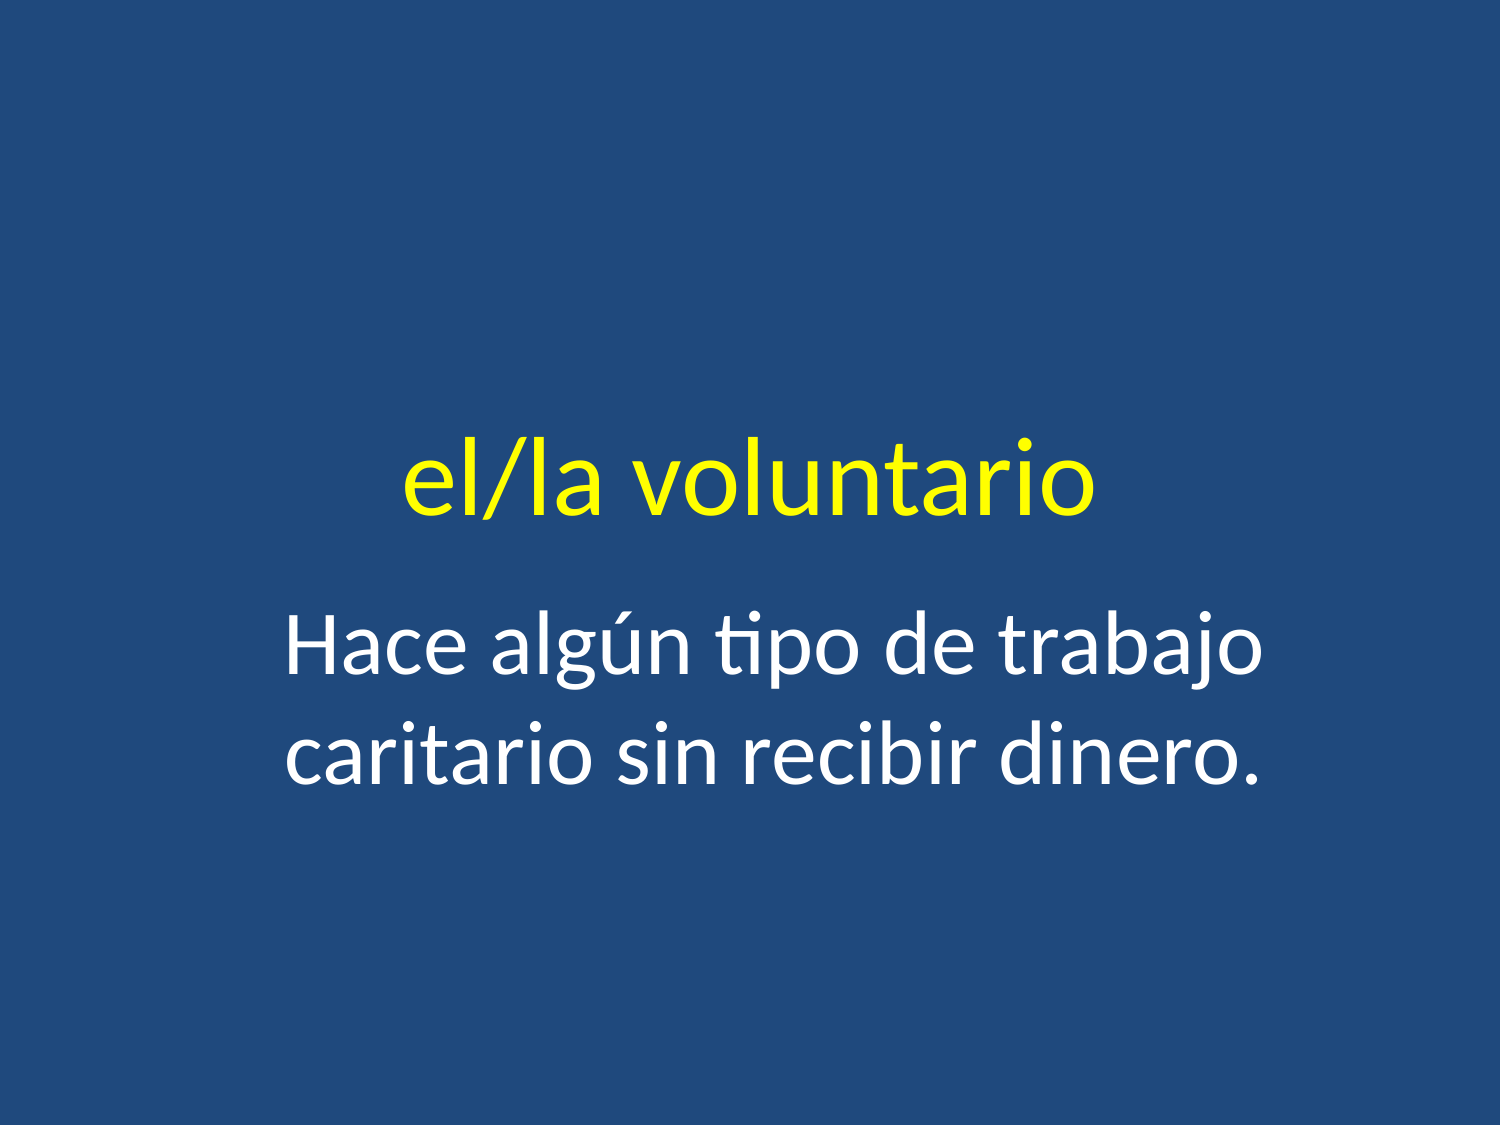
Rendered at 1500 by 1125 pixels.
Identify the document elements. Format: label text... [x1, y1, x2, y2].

title el/la voluntario [112, 349, 1388, 591]
subtitle Hace algún tipo de trabajo caritario sin recibir dinero. [249, 575, 1300, 863]
